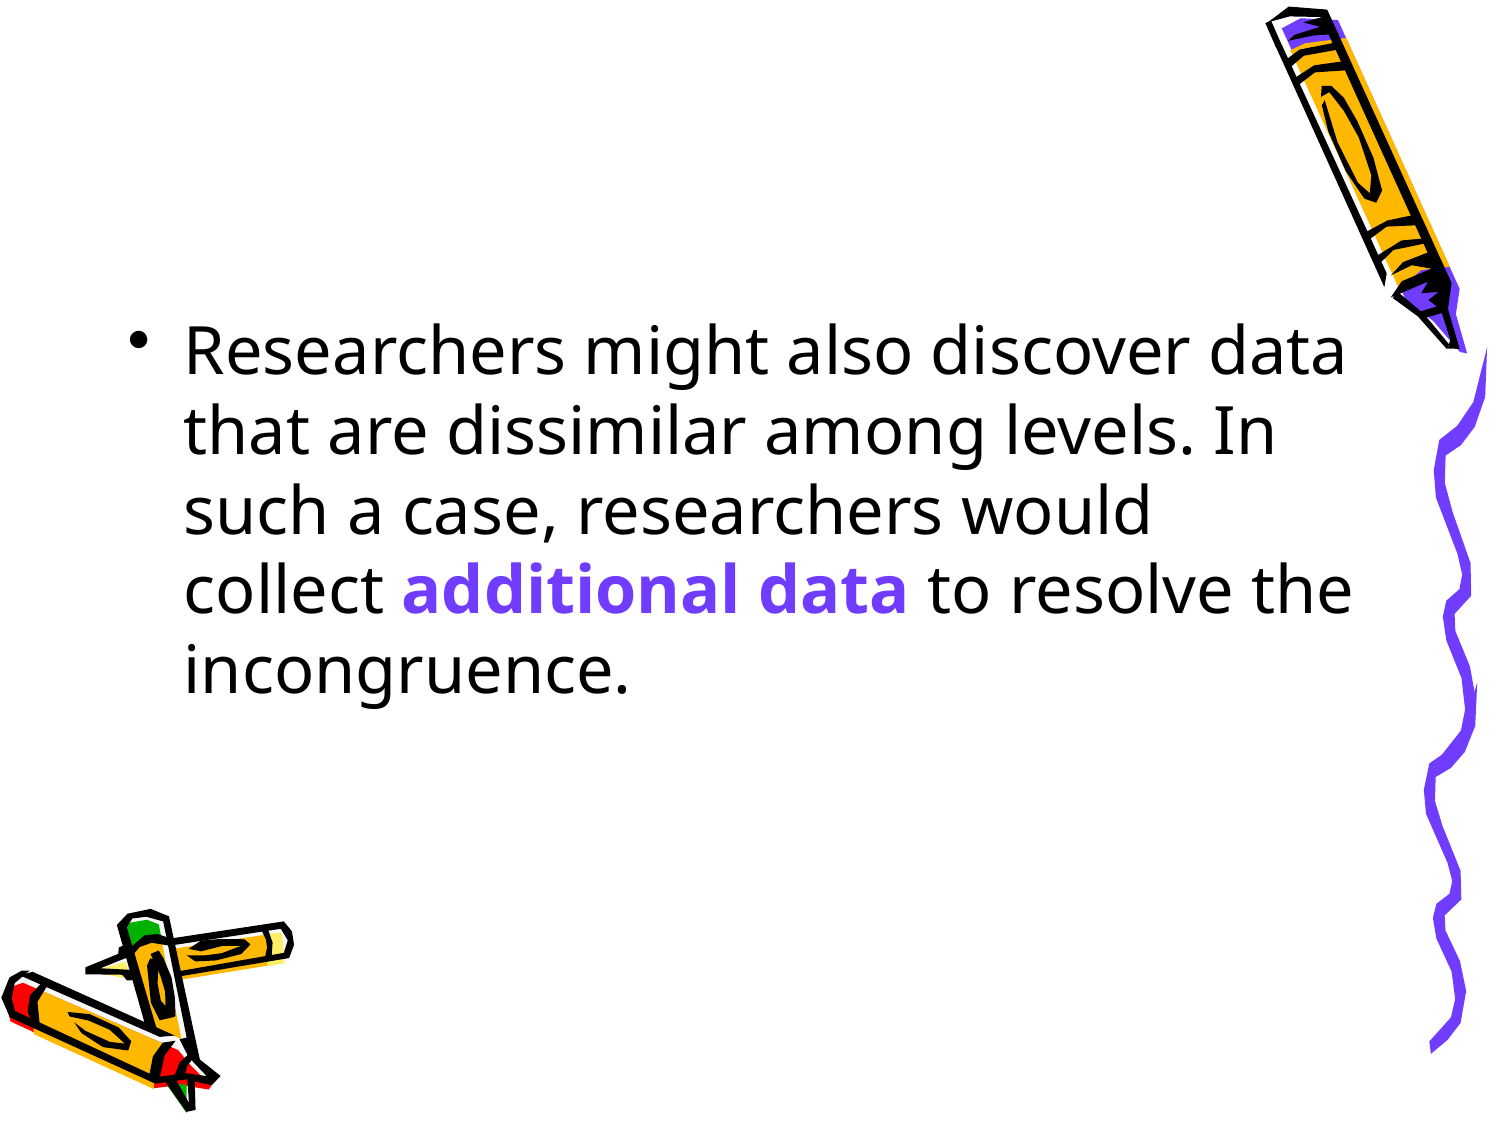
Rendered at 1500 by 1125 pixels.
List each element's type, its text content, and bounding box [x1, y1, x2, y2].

list Researchers might also discover data that are dissimilar among levels. In such a case, researchers would collect additional data to resolve the incongruence. [112, 299, 1376, 901]
